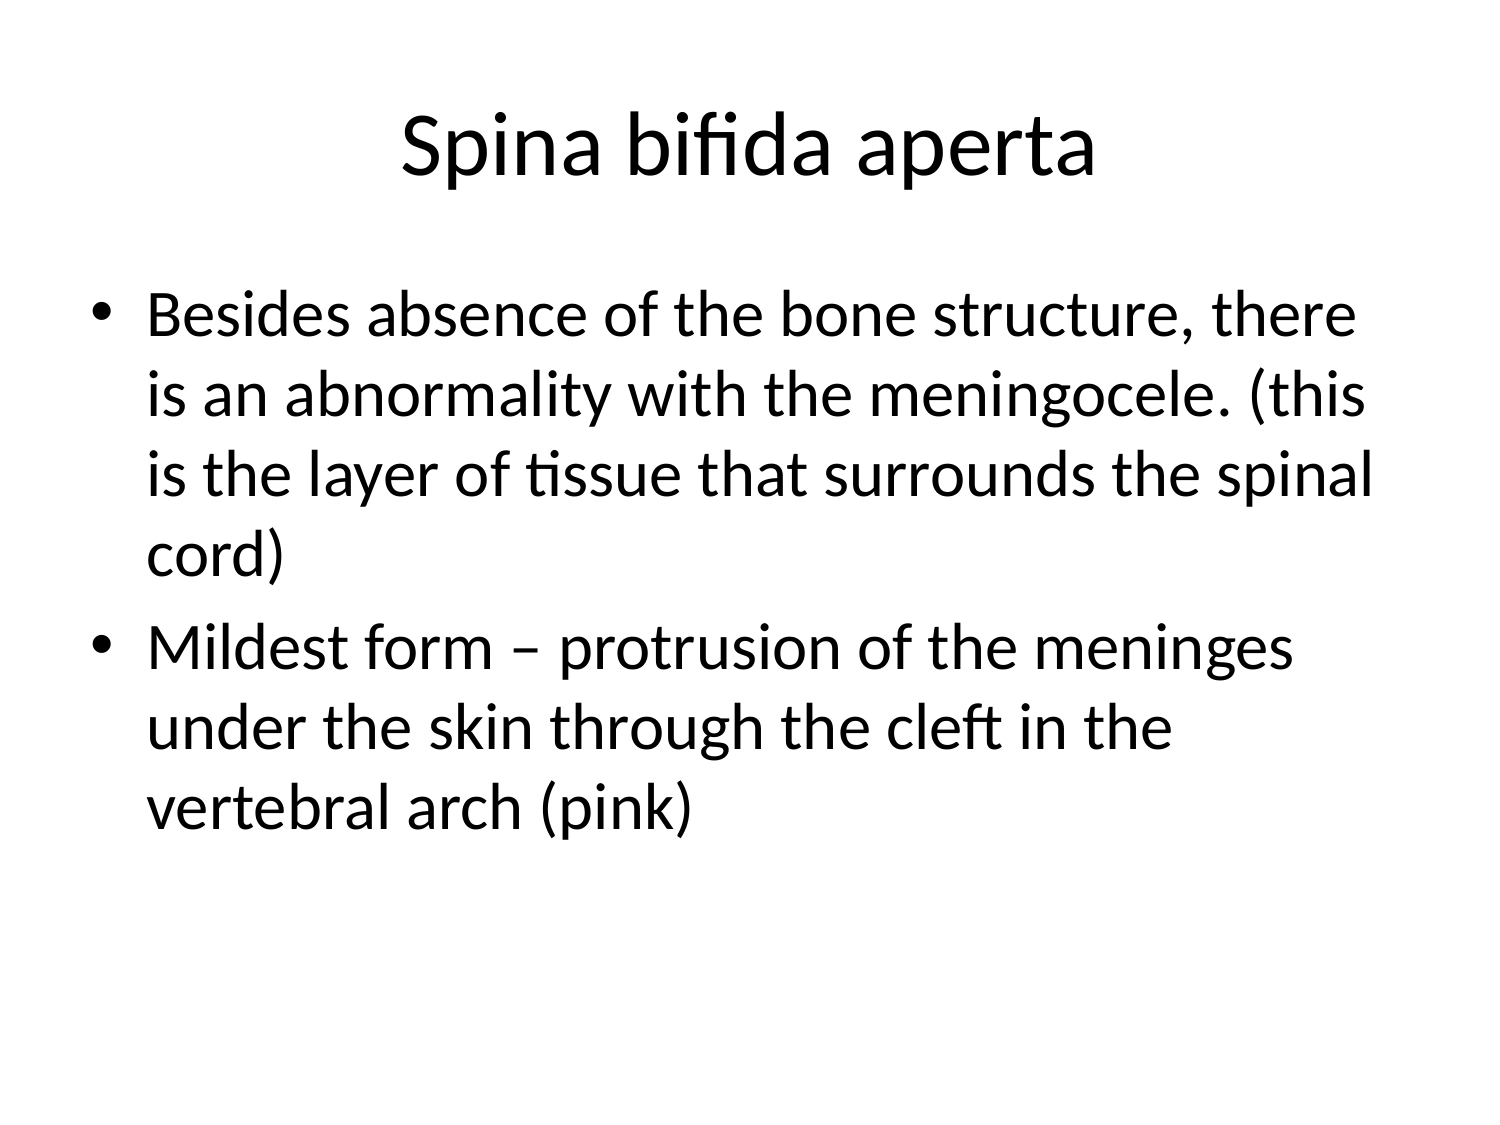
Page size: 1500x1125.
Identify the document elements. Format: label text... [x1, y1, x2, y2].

list Besides absence of the bone structure, there is an abnormality with the meningocele. (this is the layer of tissue that surrounds the spinal cord) Mildest form – protrusion of the meninges under the skin through the cleft in the vertebral arch (pink) [75, 262, 1425, 1005]
title Spina bifida aperta [75, 45, 1425, 233]
